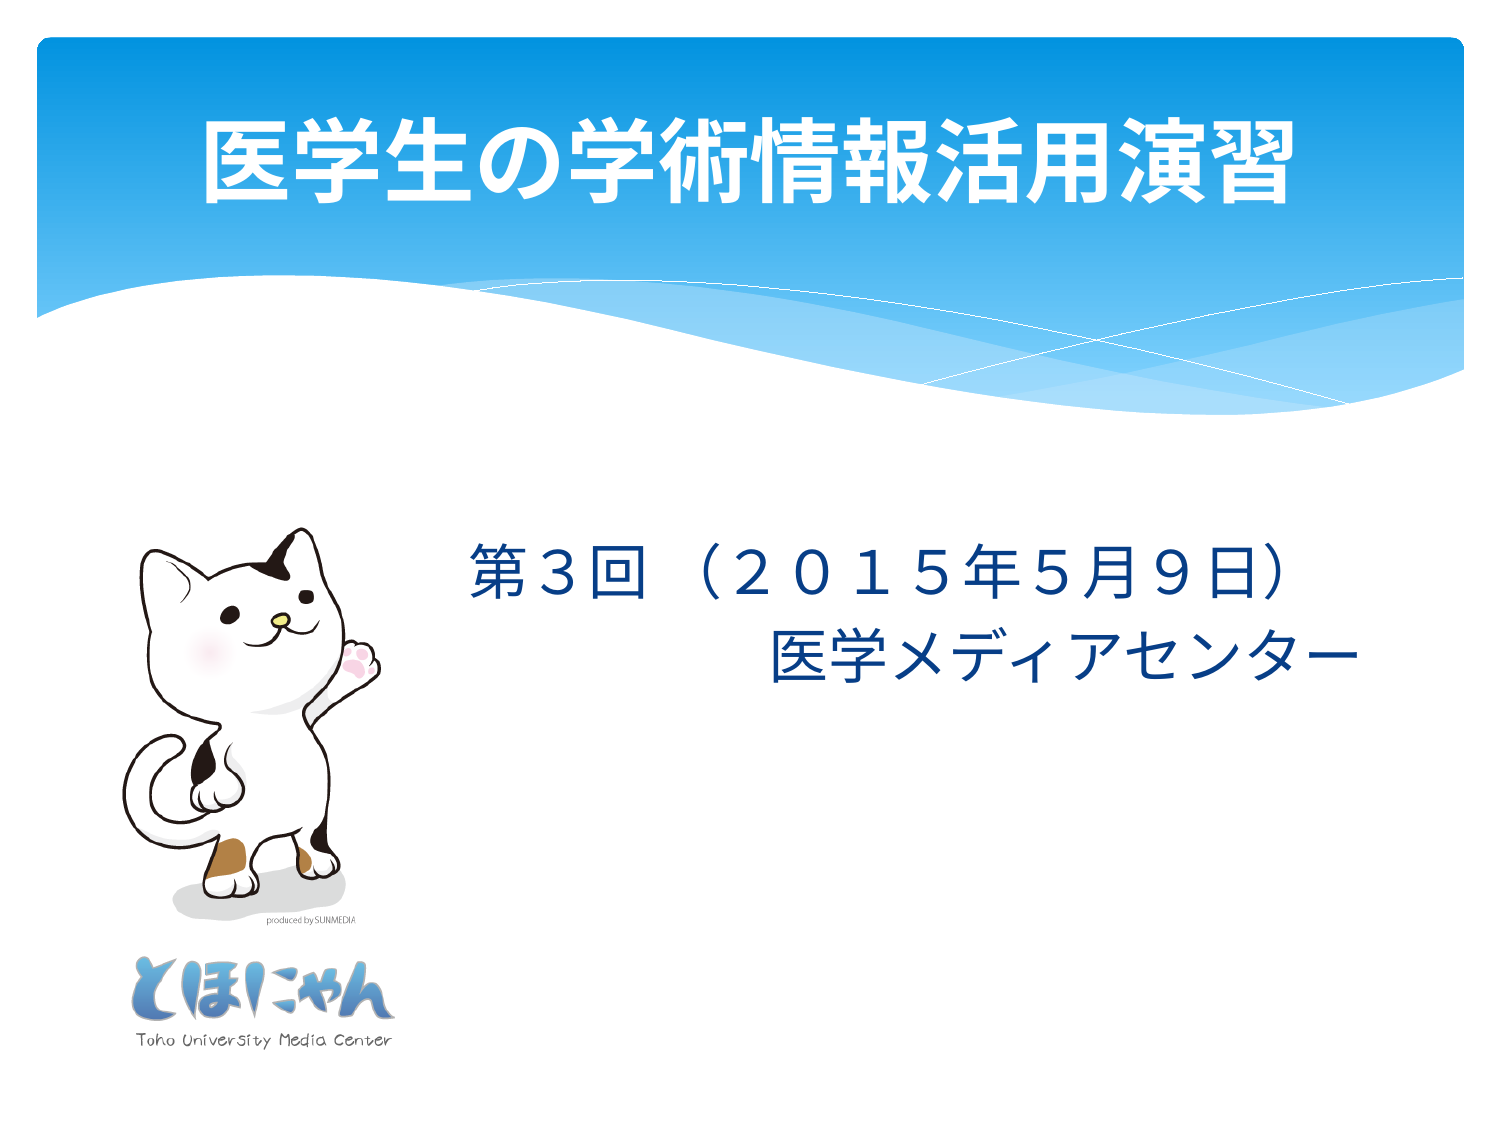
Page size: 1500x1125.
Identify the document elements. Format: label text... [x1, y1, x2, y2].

title 医学生の学術情報活用演習 [75, 55, 1425, 261]
picture [52, 507, 452, 1067]
text_box 第３回 （２０１５年５月９日） 医学メディアセンター [458, 527, 1422, 787]
